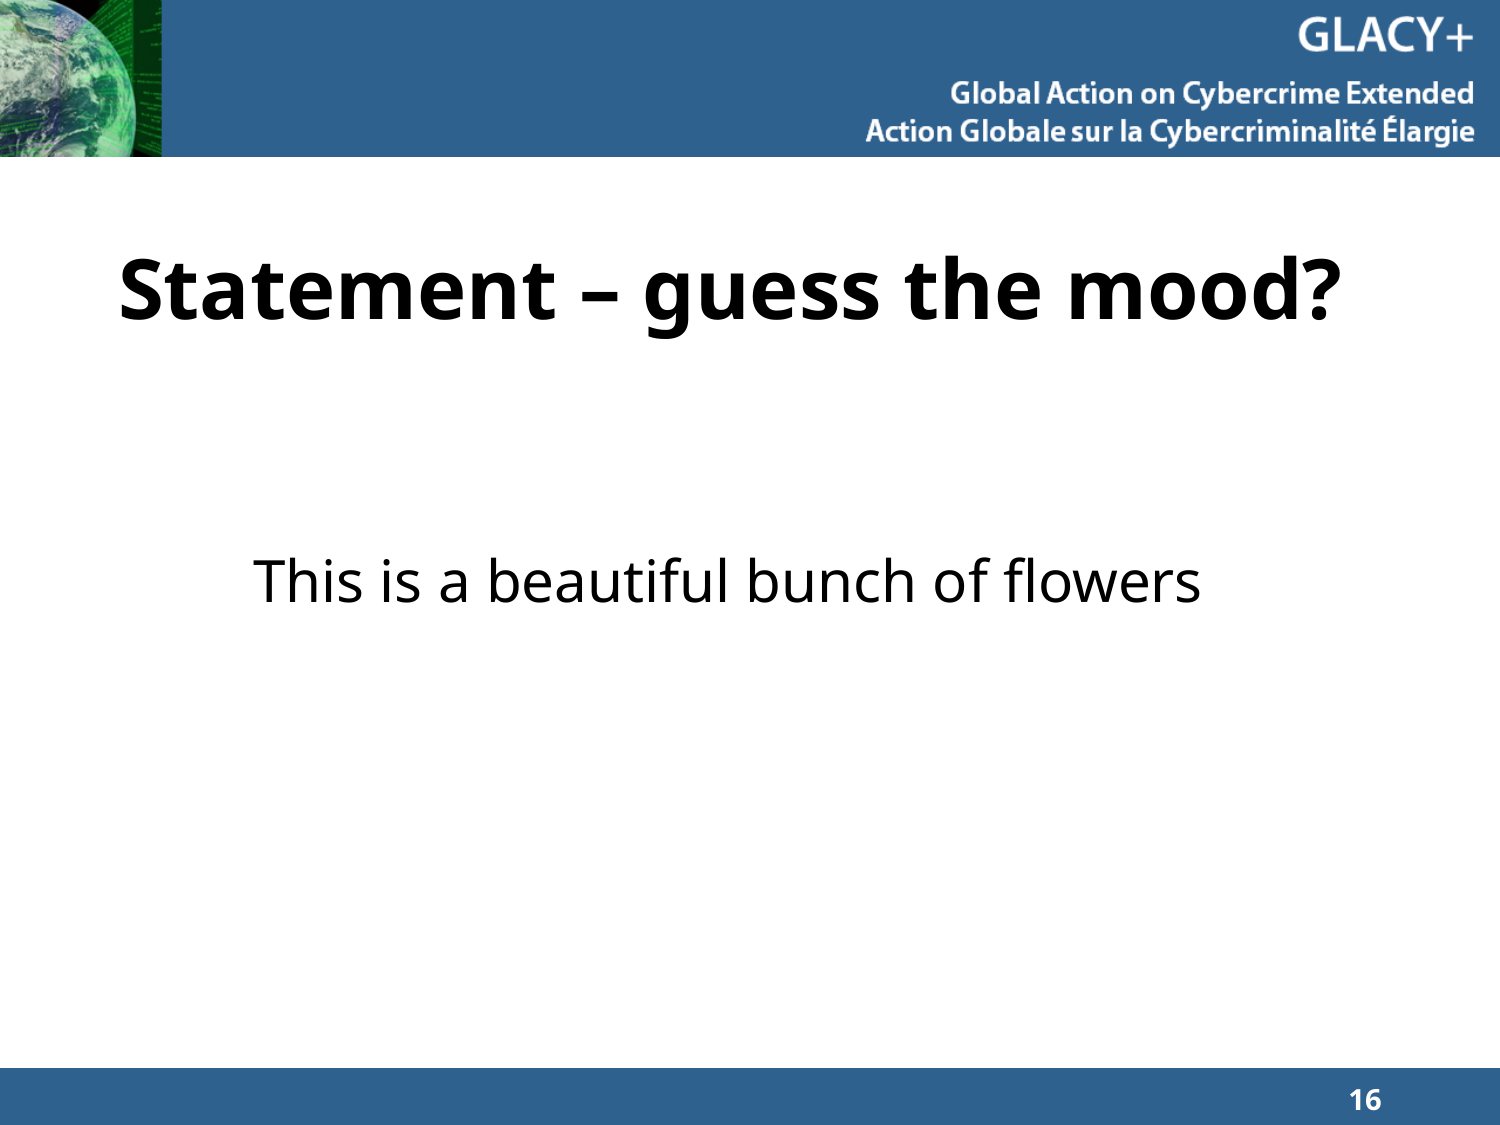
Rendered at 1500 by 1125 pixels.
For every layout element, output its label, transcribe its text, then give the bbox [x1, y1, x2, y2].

list This is a beautiful bunch of flowers [53, 382, 1404, 1125]
title Statement – guess the mood? [103, 197, 1397, 382]
picture [0, 0, 1500, 157]
slide_number 16 [1059, 1071, 1397, 1125]
